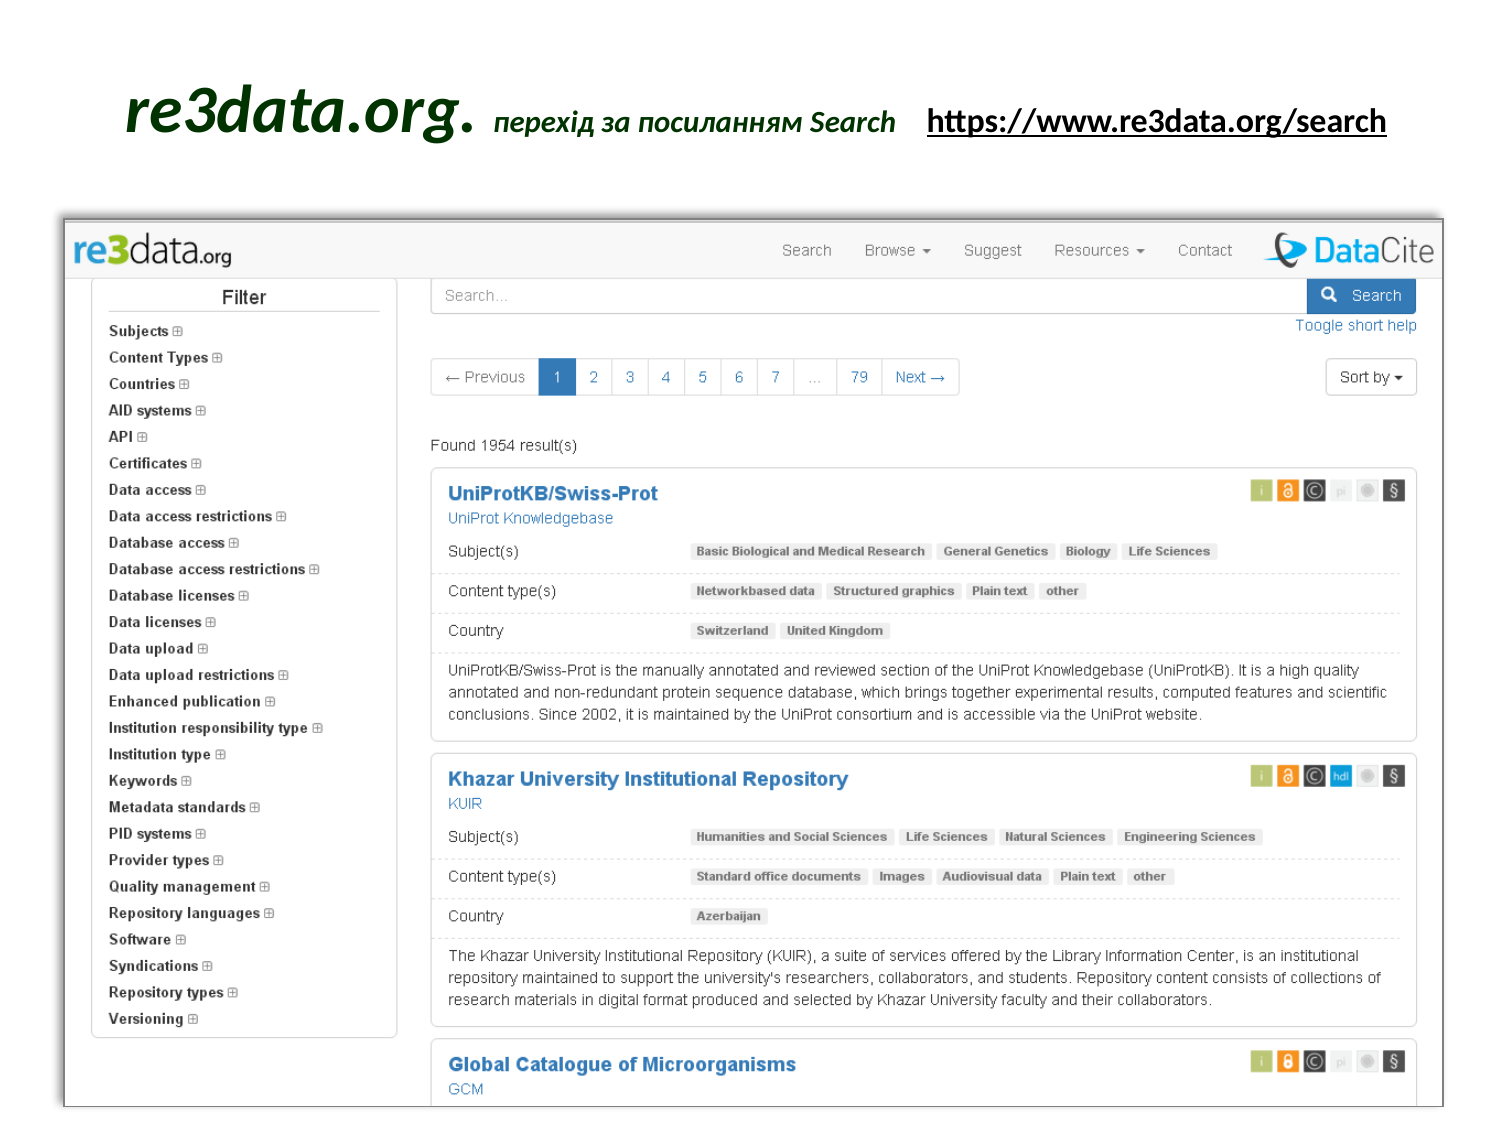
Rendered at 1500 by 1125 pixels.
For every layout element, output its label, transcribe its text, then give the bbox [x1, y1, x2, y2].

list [64, 219, 1443, 1107]
title re3data.org. перехід за посиланням Search https://www.re3data.org/search [75, 42, 1425, 208]
